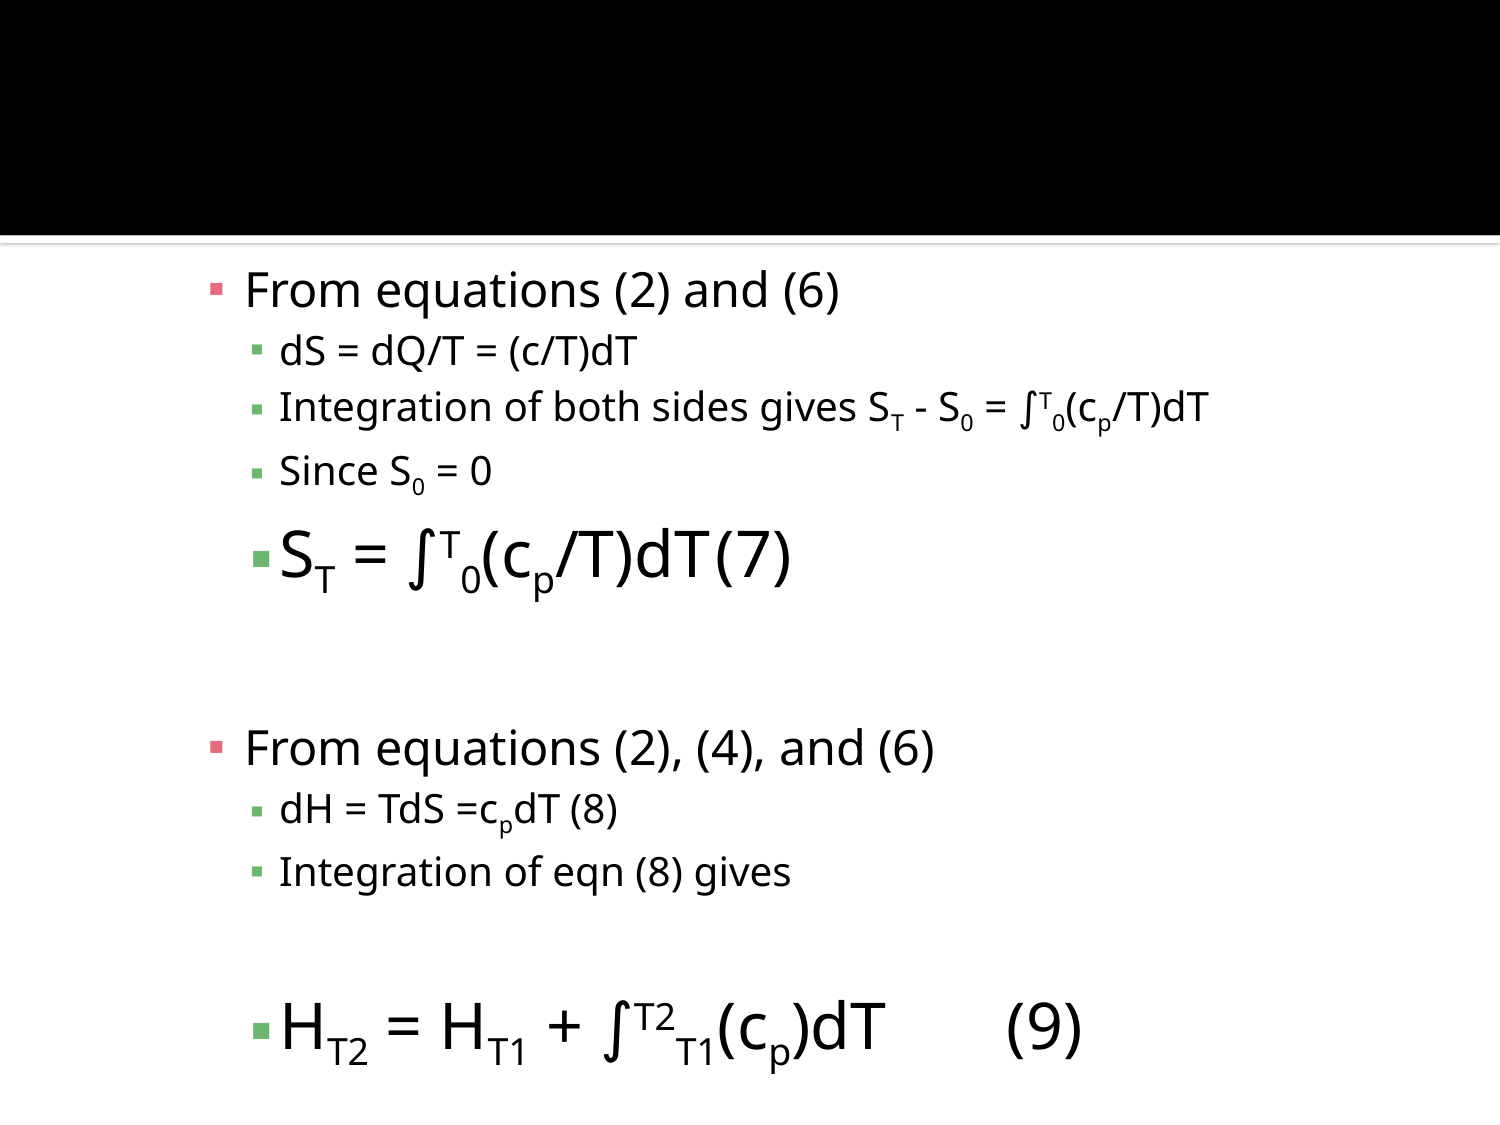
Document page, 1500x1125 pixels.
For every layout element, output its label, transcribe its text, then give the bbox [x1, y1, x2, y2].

text_box [274, 511, 730, 614]
list From equations (2) and (6) dS = dQ/T = (c/T)dT Integration of both sides gives ST - S0 = ∫T0(cp/T)dT Since S0 = 0 ST = ∫T0(cp/T)dT (7) From equations (2), (4), and (6) dH = TdS =cpdT (8) Integration of eqn (8) gives HT2 = HT1 + ∫T2T1(cp)dT (9) [76, 243, 1427, 1083]
text_box [274, 948, 884, 1051]
